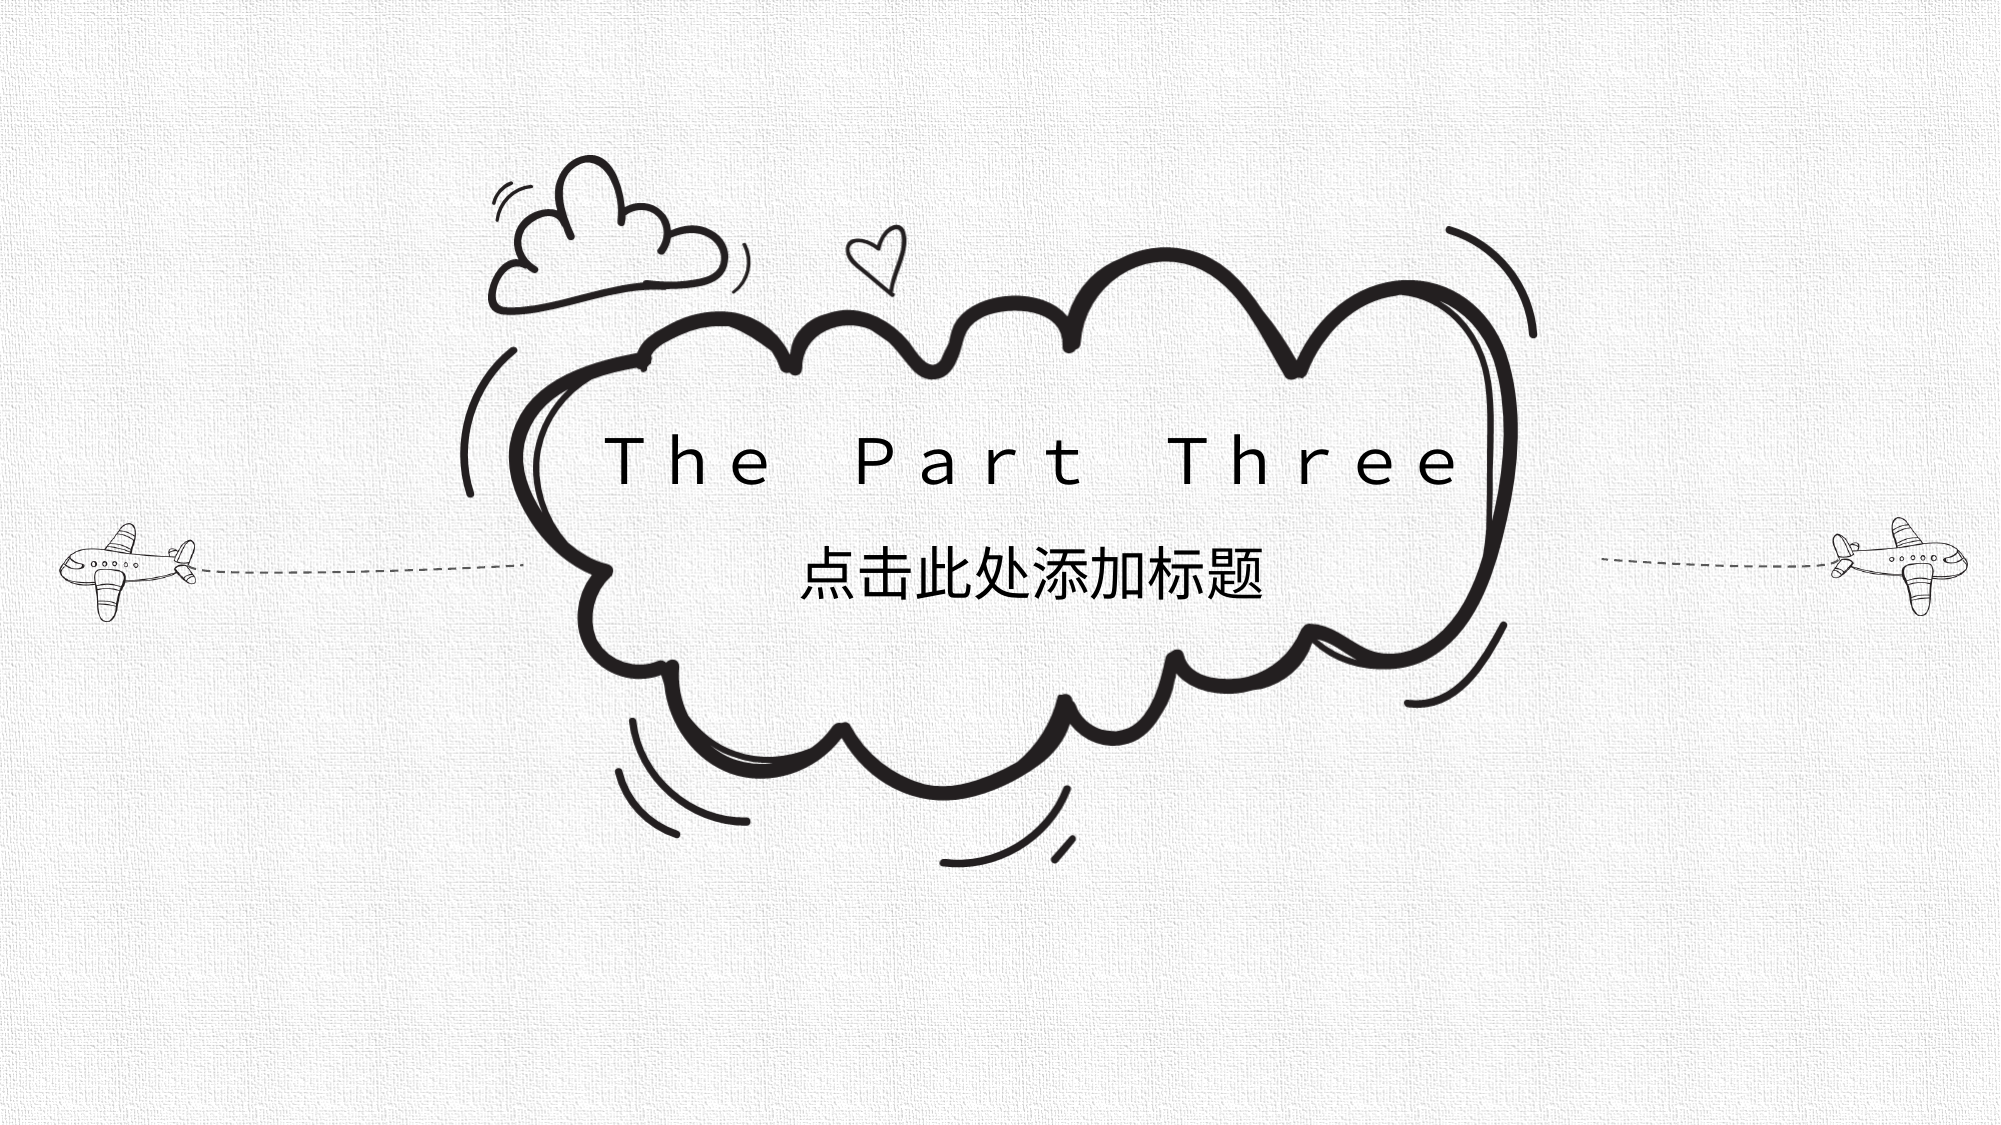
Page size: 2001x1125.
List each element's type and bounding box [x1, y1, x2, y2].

text_box [59, 523, 524, 622]
text_box [1601, 517, 1968, 616]
picture [0, 0, 2001, 1125]
